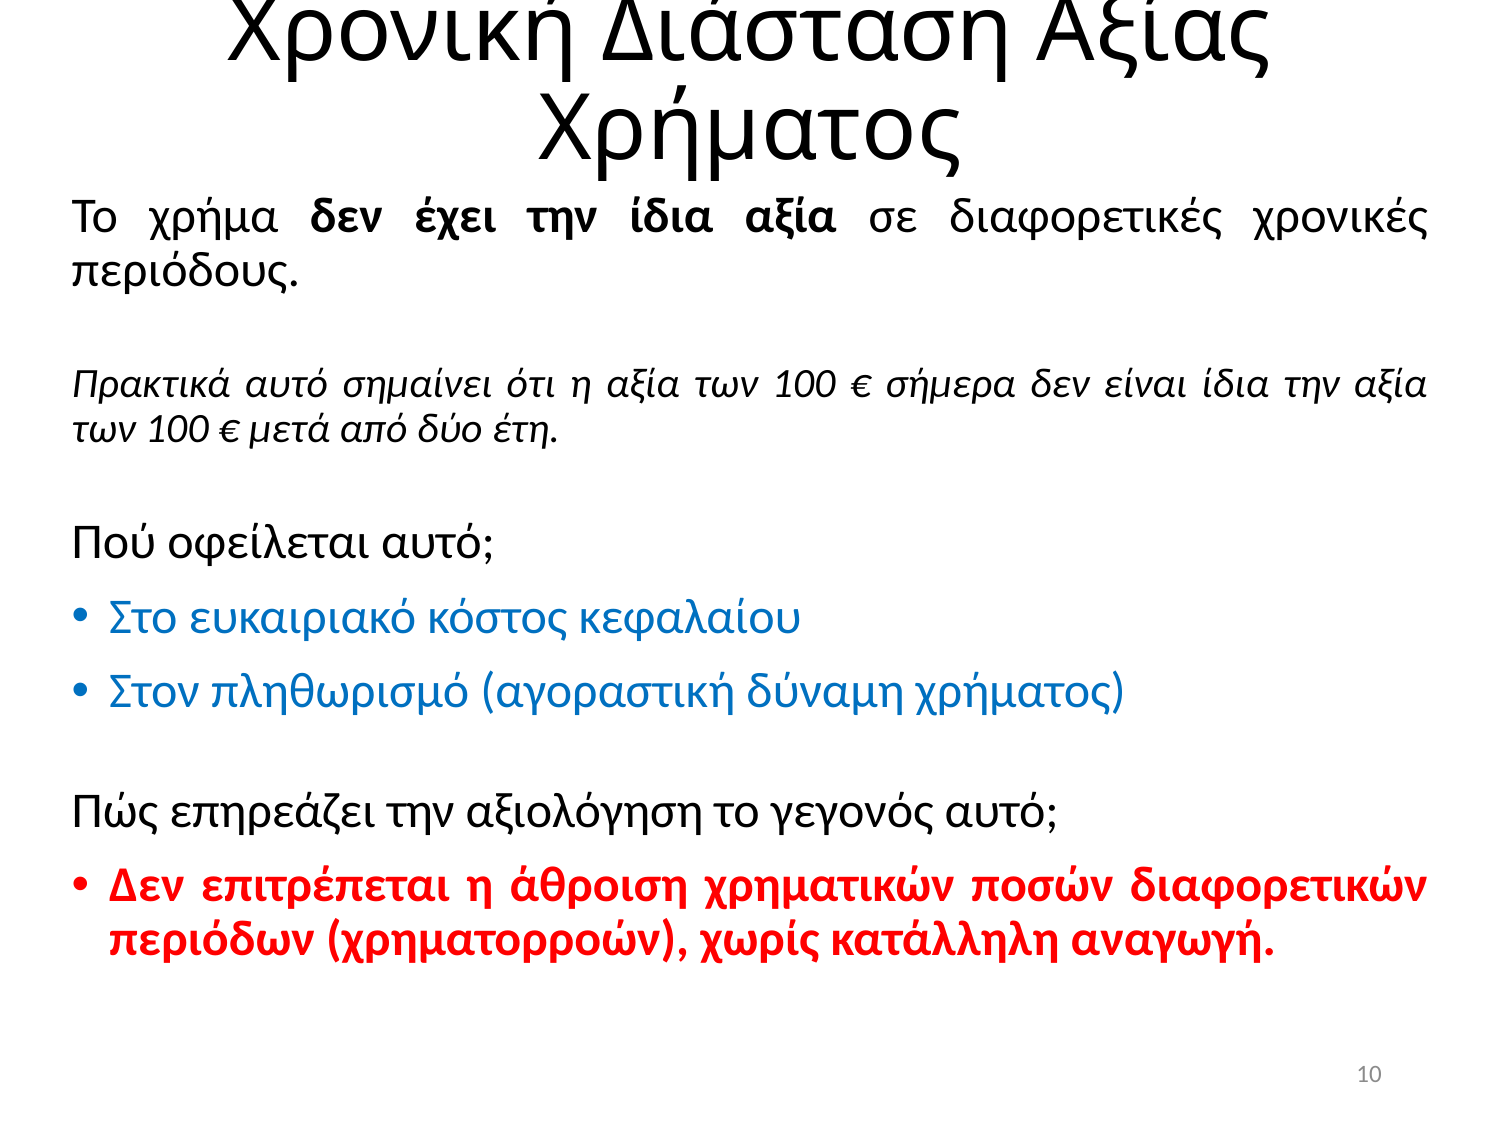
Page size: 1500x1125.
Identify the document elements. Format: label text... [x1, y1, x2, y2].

title Χρονική Διάσταση Αξίας Χρήματος [0, 0, 1500, 161]
slide_number 10 [1059, 1042, 1397, 1103]
list Το χρήμα δεν έχει την ίδια αξία σε διαφορετικές χρονικές περιόδους. Πρακτικά αυτό σημαίνει ότι η αξία των 100 € σήμερα δεν είναι ίδια την αξία των 100 € μετά από δύο έτη. Πού οφείλεται αυτό; Στο ευκαιριακό κόστος κεφαλαίου Στον πληθωρισμό (αγοραστική δύναμη χρήματος) Πώς επηρεάζει την αξιολόγηση το γεγονός αυτό; Δεν επιτρέπεται η άθροιση χρηματικών ποσών διαφορετικών περιόδων (χρηματορροών), χωρίς κατάλληλη αναγωγή. [56, 181, 1444, 1022]
